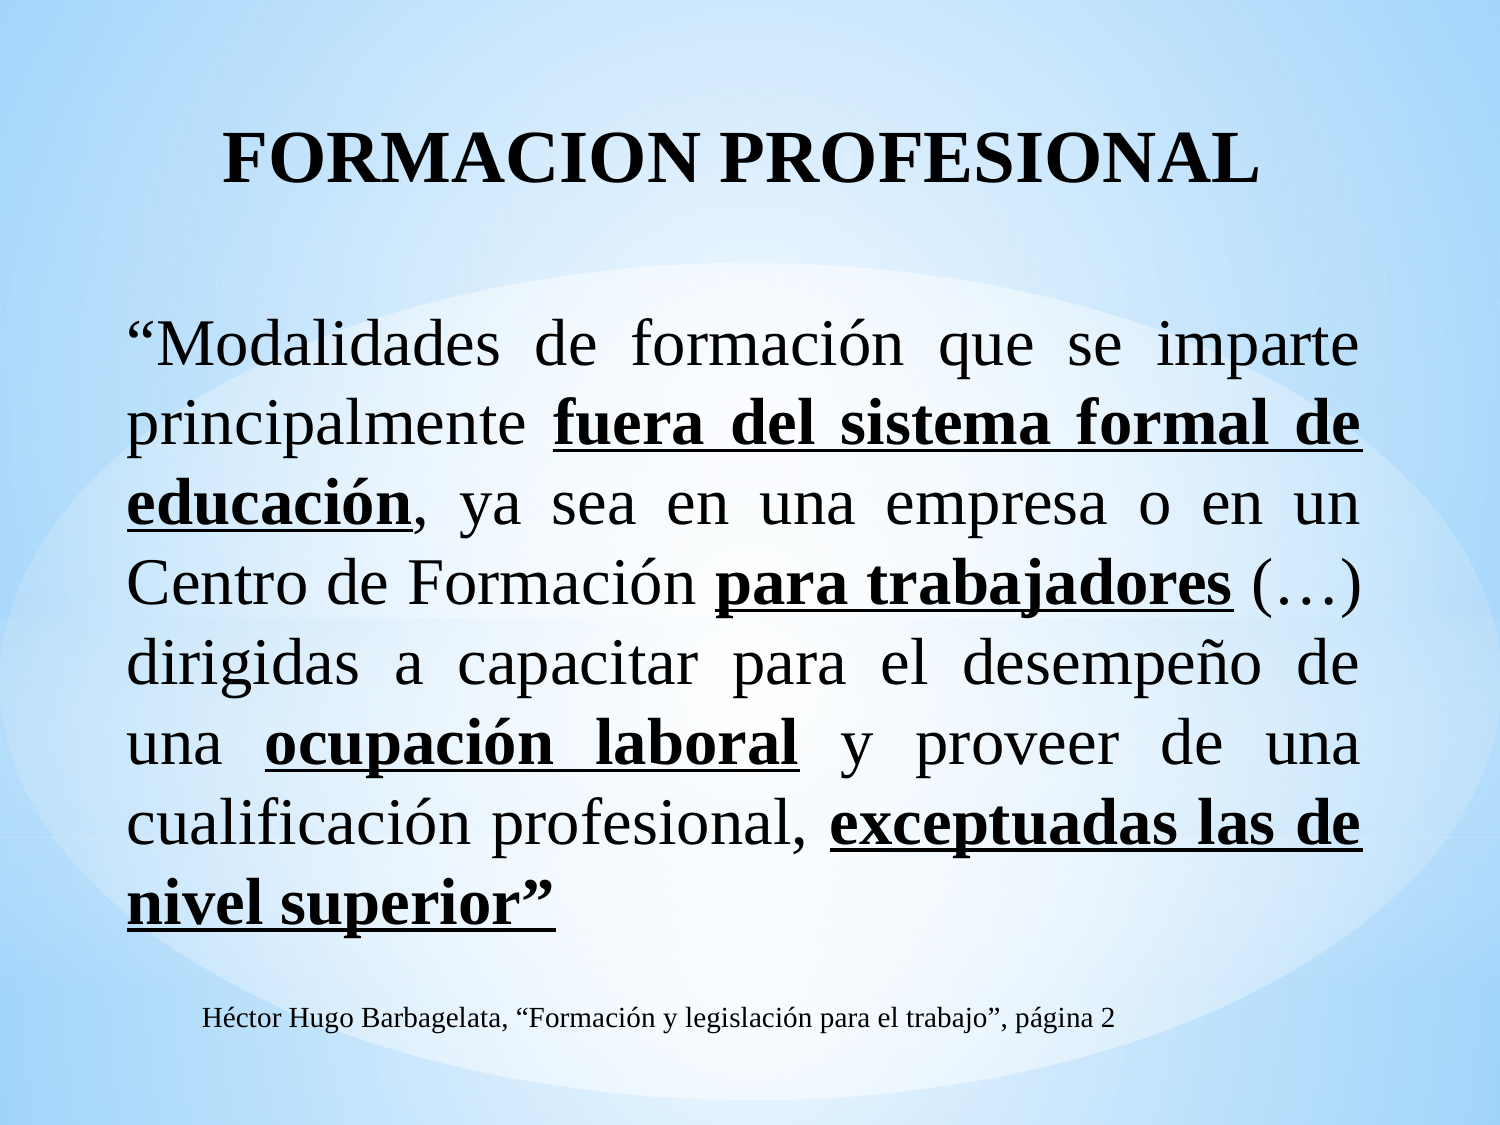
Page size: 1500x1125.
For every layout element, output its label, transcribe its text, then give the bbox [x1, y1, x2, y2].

text_box FORMACION PROFESIONAL [122, 99, 1363, 205]
text_box “Modalidades de formación que se imparte principalmente fuera del sistema formal de educación, ya sea en una empresa o en un Centro de Formación para trabajadores (…) dirigidas a capacitar para el desempeño de una ocupación laboral y proveer de una cualificación profesional, exceptuadas las de nivel superior” Héctor Hugo Barbagelata, “Formación y legislación para el trabajo”, página 2 [112, 290, 1378, 1041]
